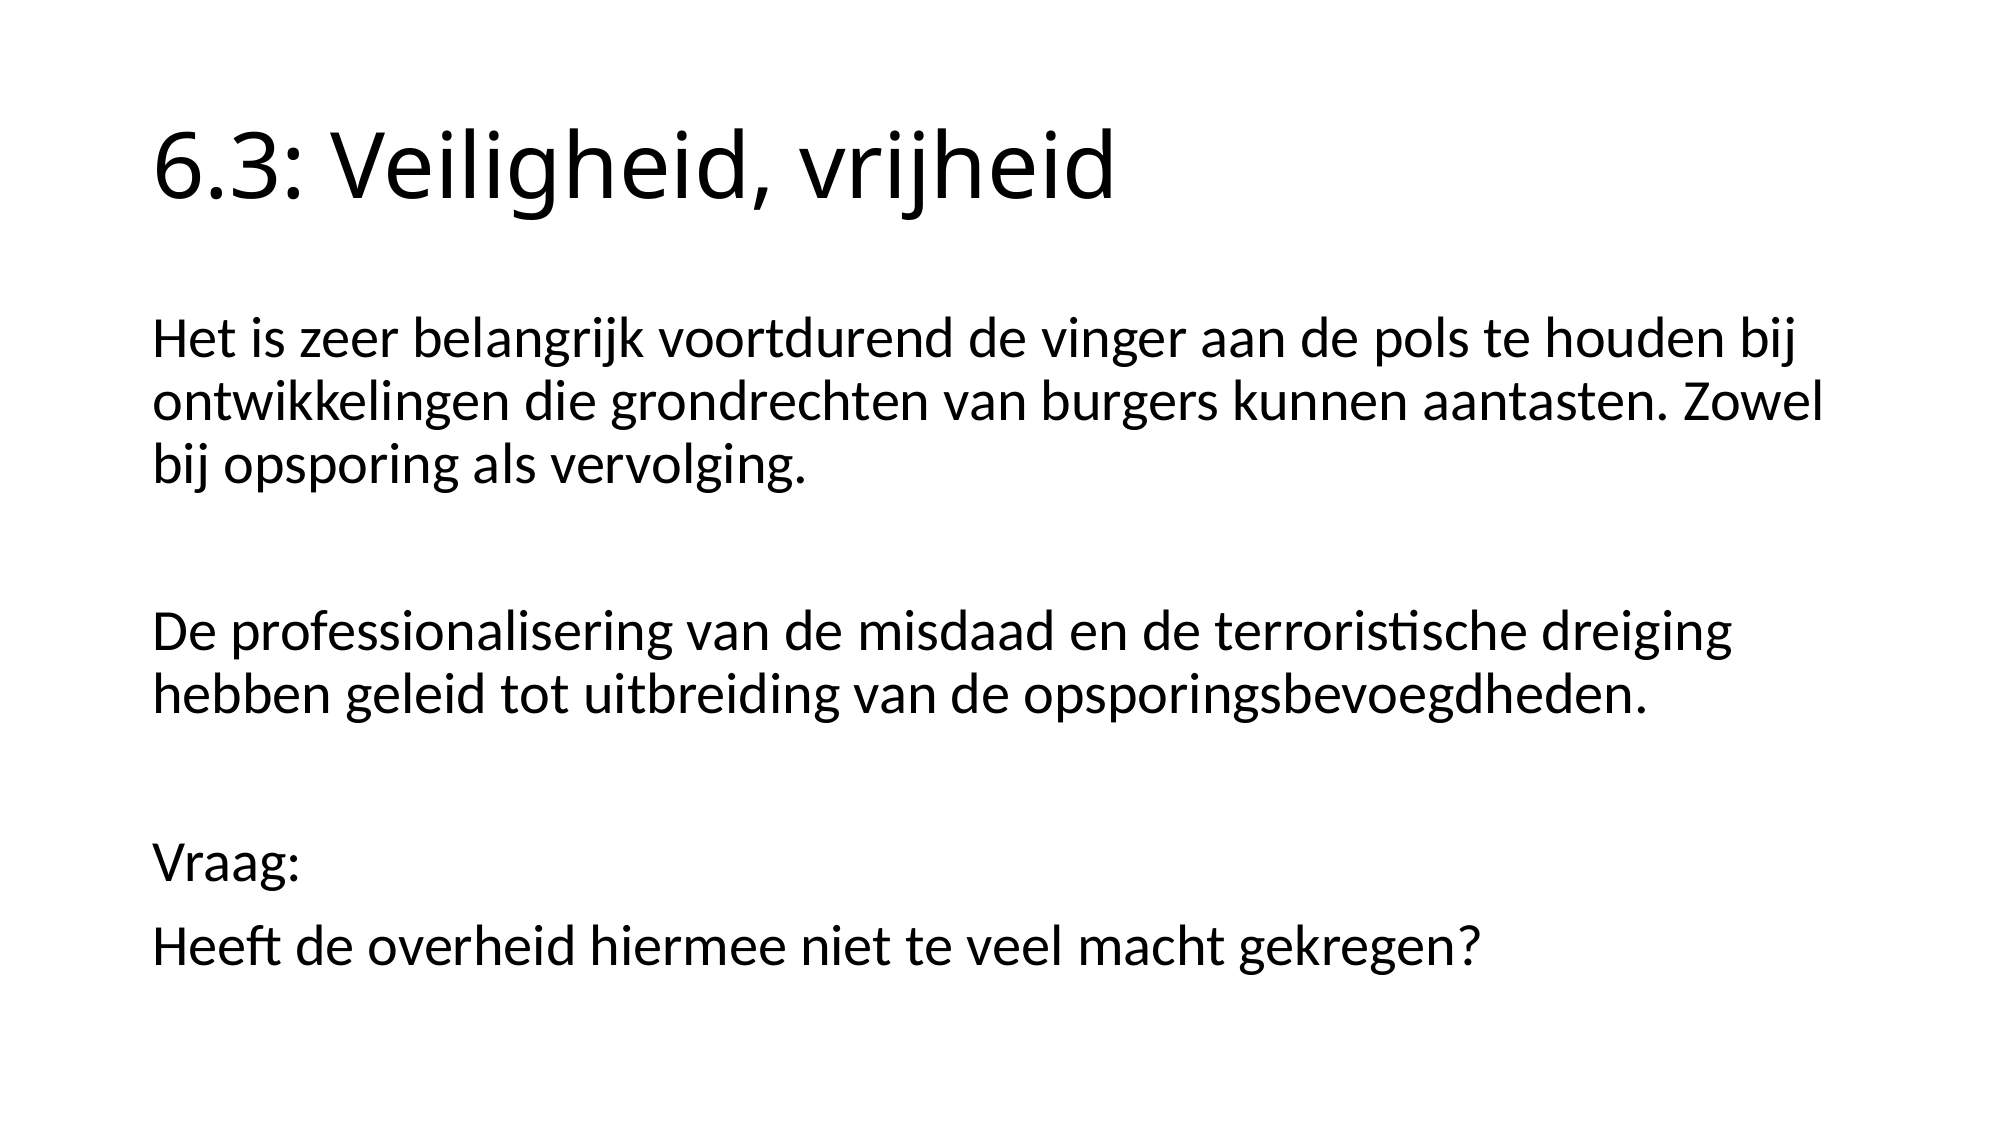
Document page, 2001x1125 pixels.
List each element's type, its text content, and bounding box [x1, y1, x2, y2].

list Het is zeer belangrijk voortdurend de vinger aan de pols te houden bij ontwikkelingen die grondrechten van burgers kunnen aantasten. Zowel bij opsporing als vervolging. De professionalisering van de misdaad en de terroristische dreiging hebben geleid tot uitbreiding van de opsporingsbevoegdheden. Vraag: Heeft de overheid hiermee niet te veel macht gekregen? [137, 299, 1863, 1014]
title 6.3: Veiligheid, vrijheid [137, 59, 1863, 278]
